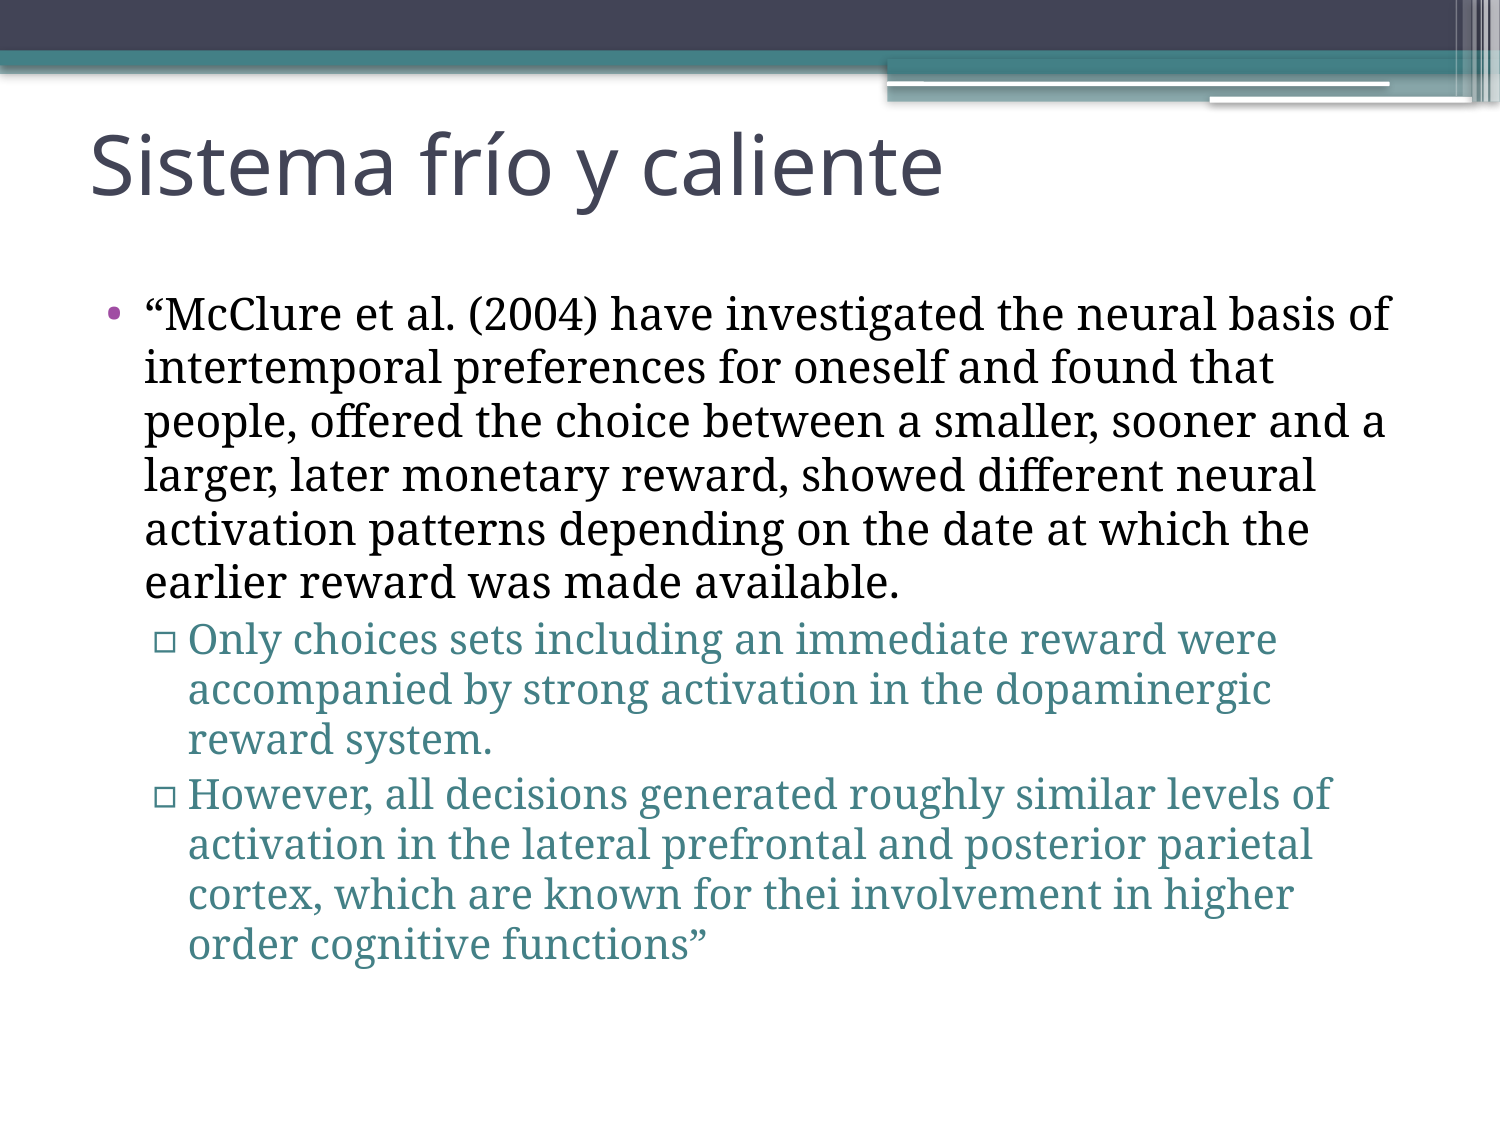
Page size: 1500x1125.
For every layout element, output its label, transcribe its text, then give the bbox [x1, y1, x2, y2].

list “McClure et al. (2004) have investigated the neural basis of intertemporal preferences for oneself and found that people, offered the choice between a smaller, sooner and a larger, later monetary reward, showed different neural activation patterns depending on the date at which the earlier reward was made available. Only choices sets including an immediate reward were accompanied by strong activation in the dopaminergic reward system. However, all decisions generated roughly similar levels of activation in the lateral prefrontal and posterior parietal cortex, which are known for thei involvement in higher order cognitive functions” [75, 277, 1425, 988]
title Sistema frío y caliente [75, 75, 1425, 250]
